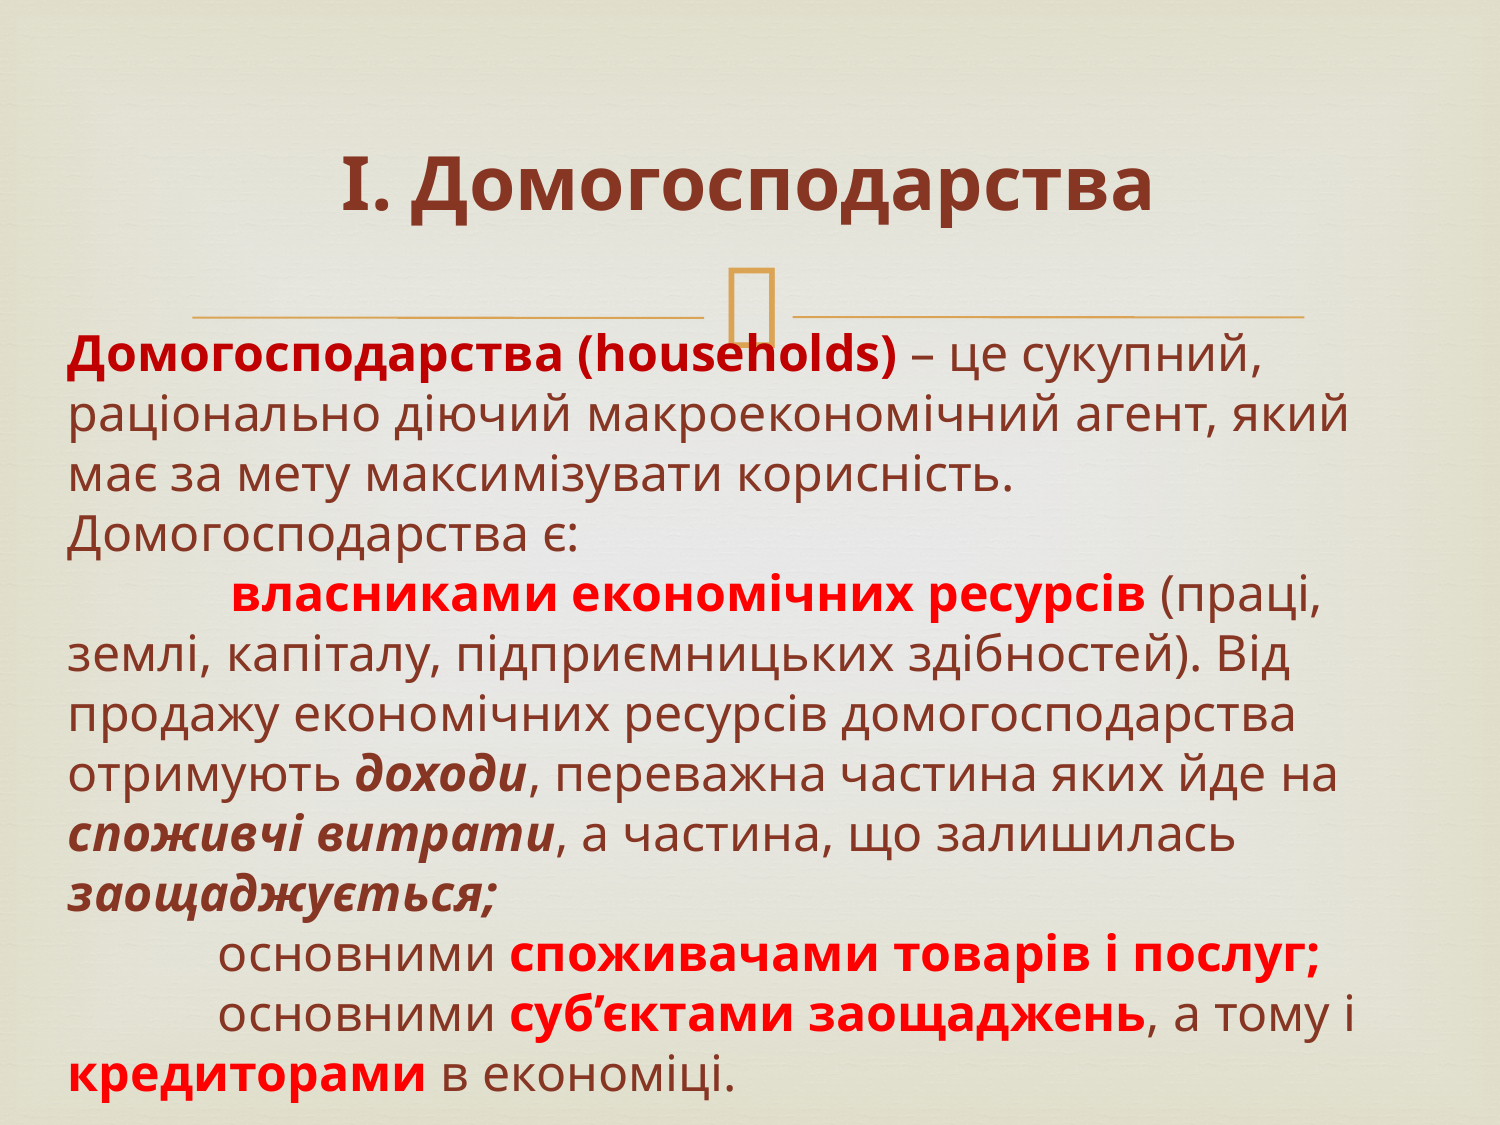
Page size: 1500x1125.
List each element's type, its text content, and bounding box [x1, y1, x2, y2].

title І. Домогосподарства [112, 93, 1386, 267]
text_box Домогосподарства (households) – це сукупний, раціонально діючий макроекономічний агент, який має за мету максимізувати корисність. Домогосподарства є: власниками економічних ресурсів (праці, землі, капіталу, підприємницьких здібностей). Від продажу економічних ресурсів домогосподарства отримують доходи, переважна частина яких йде на споживчі витрати, а частина, що залишилась заощаджується; основними споживачами товарів і послуг; основними суб’єктами заощаджень, а тому і кредиторами в економіці. [53, 314, 1447, 1110]
